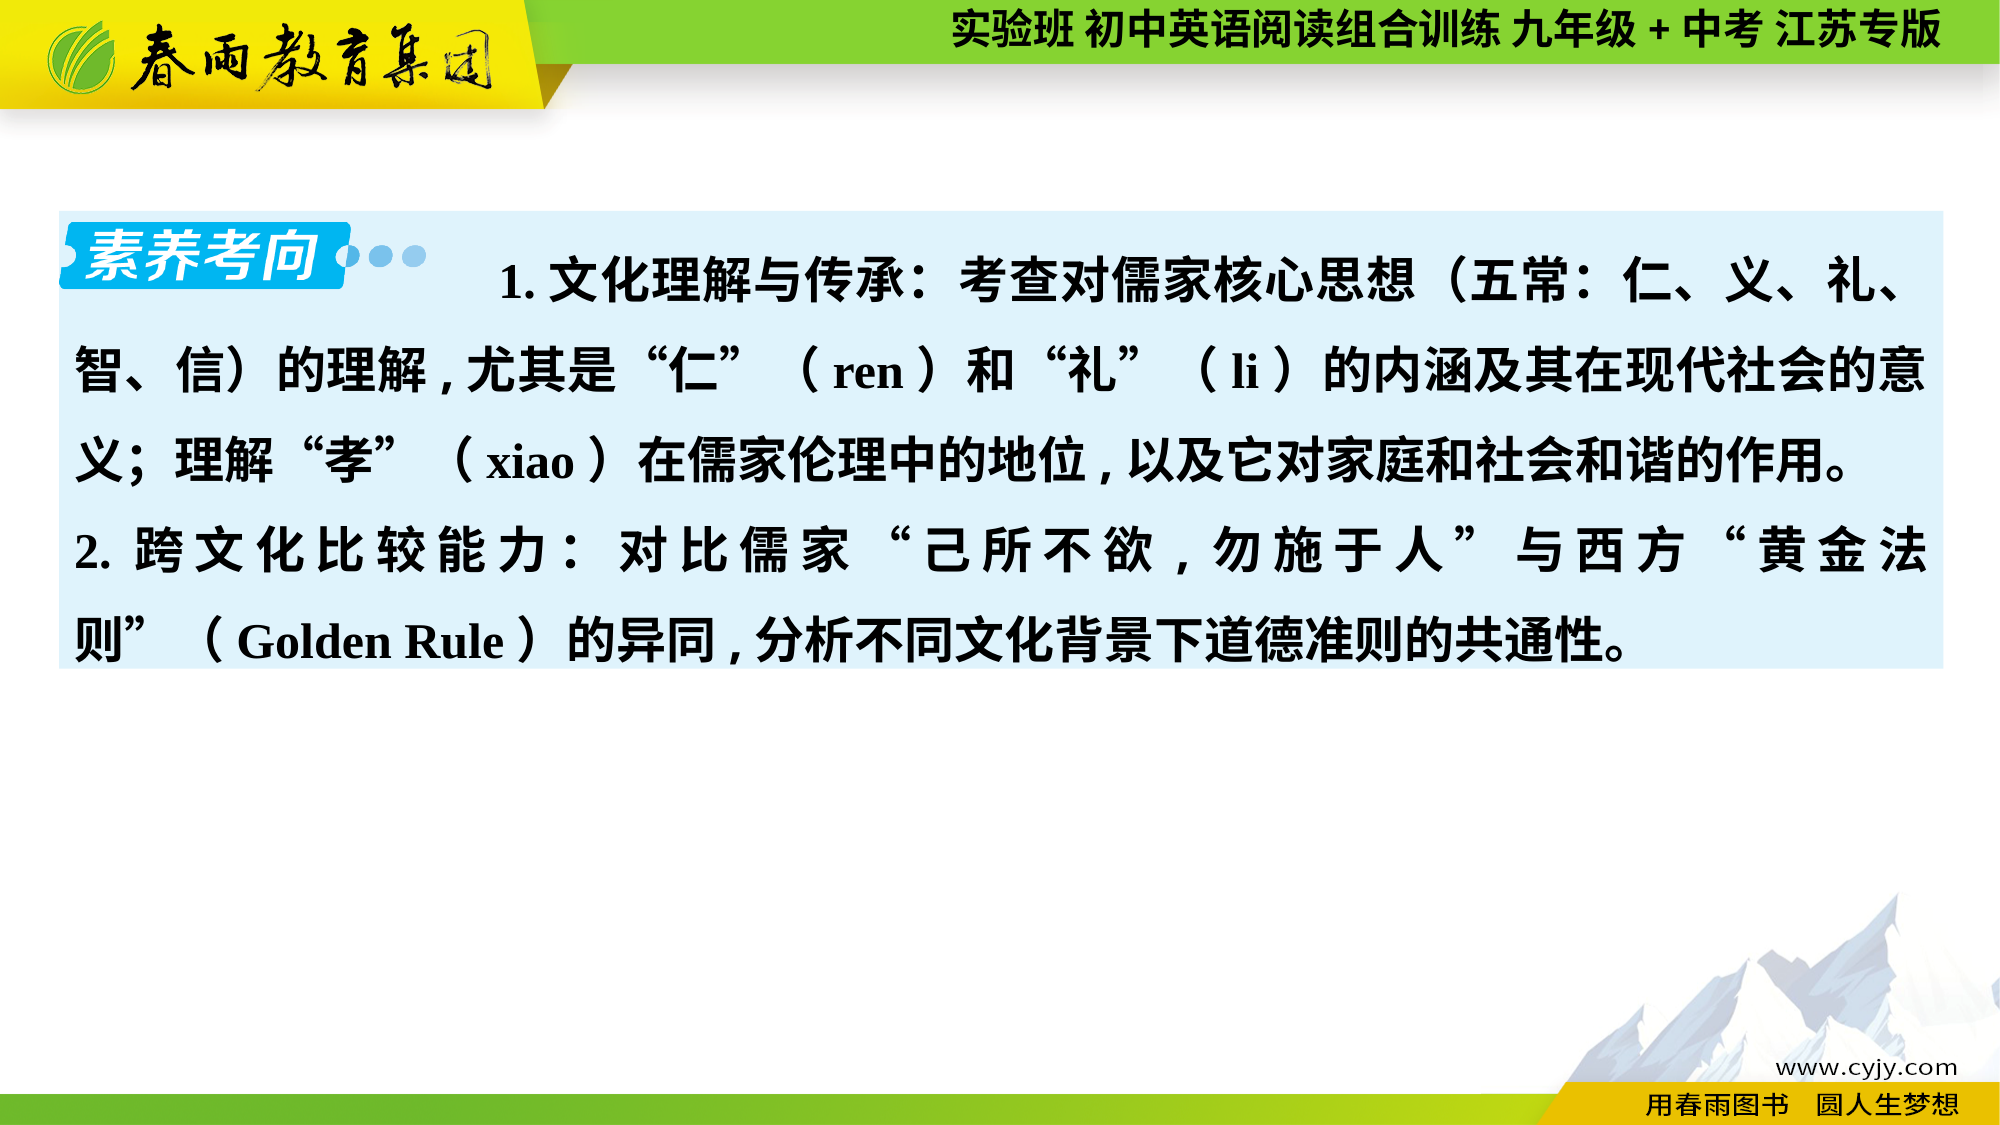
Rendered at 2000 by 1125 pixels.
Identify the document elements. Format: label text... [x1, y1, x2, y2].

list 1.文化理解与传承：考查对儒家核心思想（五常：仁、义、礼、智、信）的理解,尤其是“仁”（ren）和“礼”（li）的内涵及其在现代社会的意义；理解“孝”（xiao）在儒家伦理中的地位,以及它对家庭和社会和谐的作用。 2.跨文化比较能力：对比儒家“己所不欲,勿施于人”与西方“黄金法则”（Golden Rule）的异同,分析不同文化背景下道德准则的共通性。 [59, 210, 1944, 669]
picture [0, 0, 2000, 1125]
